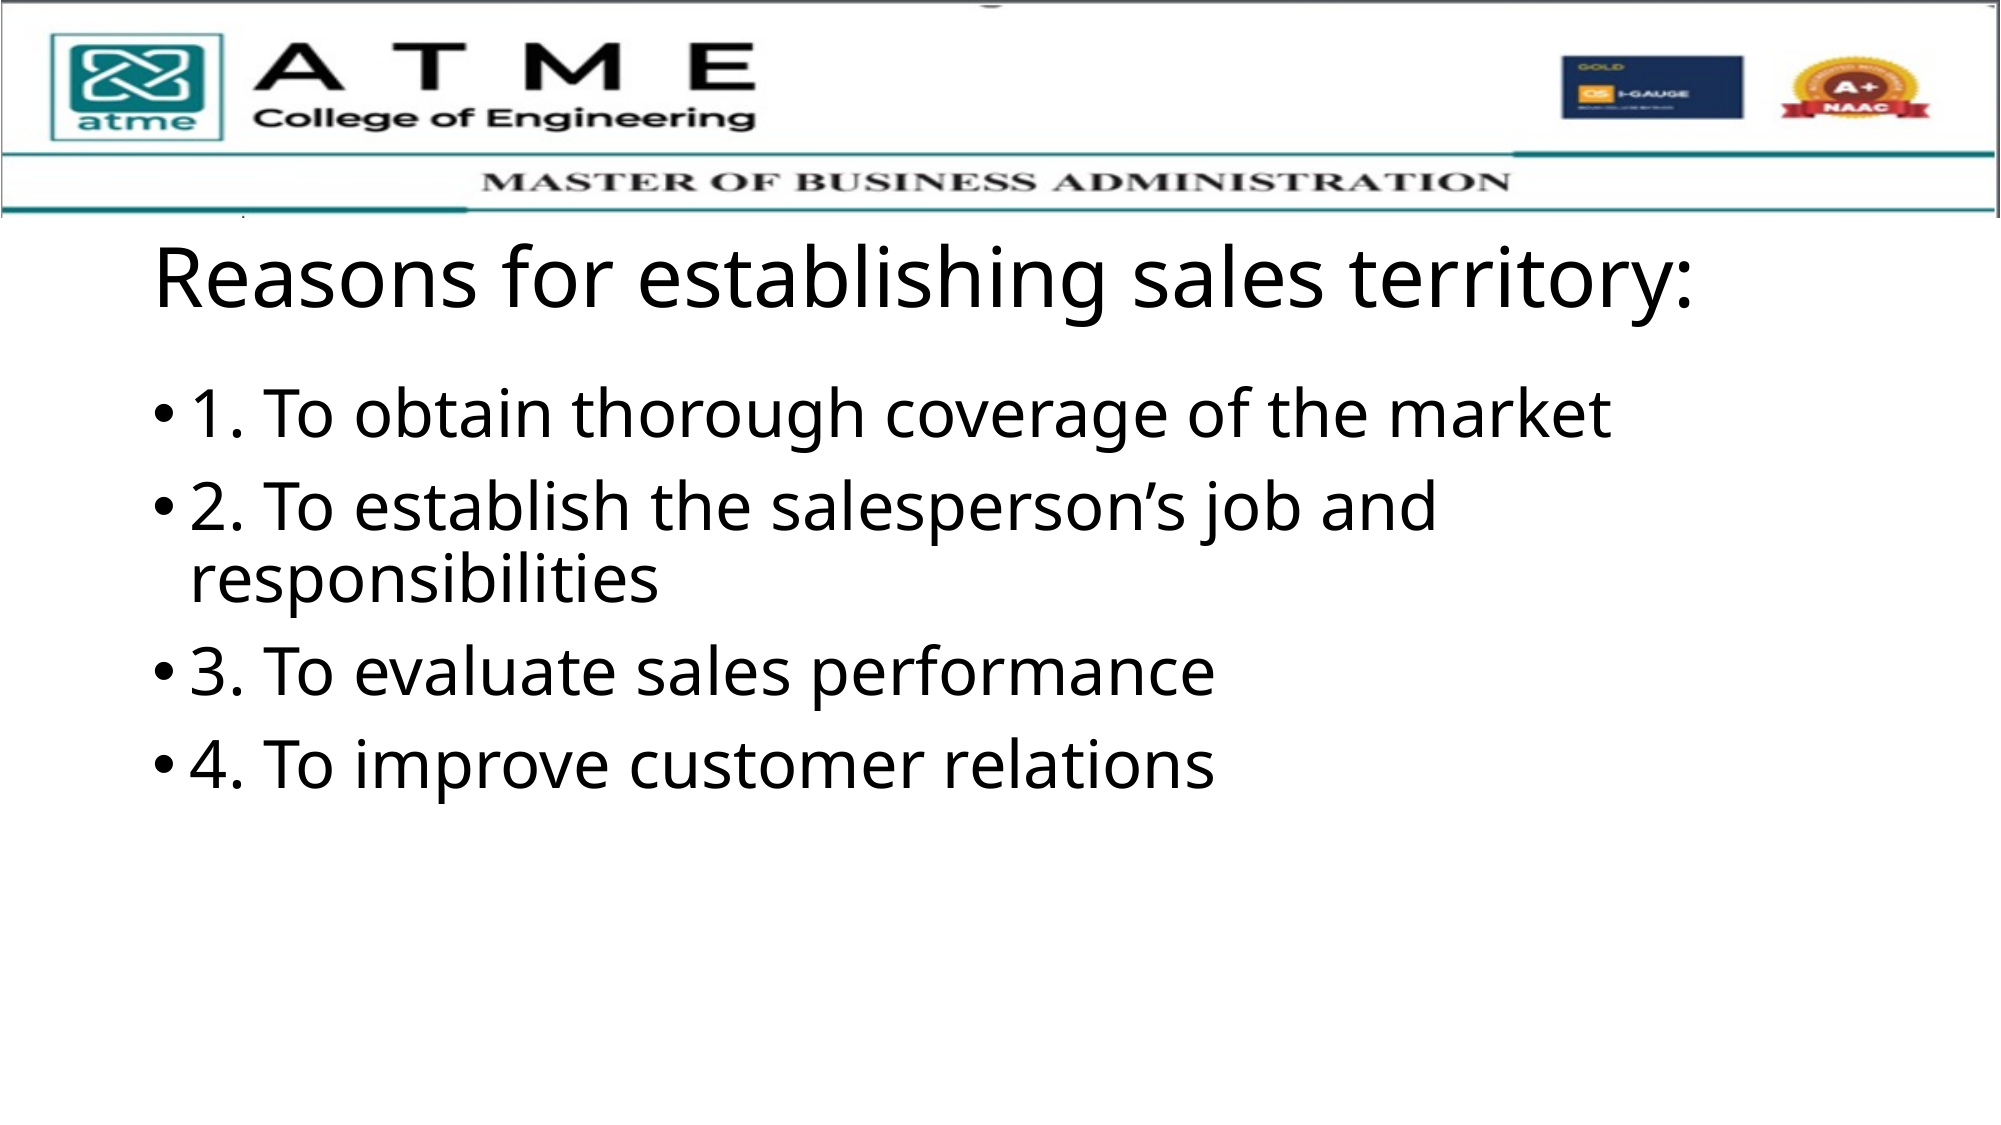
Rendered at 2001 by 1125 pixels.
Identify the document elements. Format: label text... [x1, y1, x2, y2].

picture [1, 0, 2000, 218]
title Reasons for establishing sales territory: [137, 227, 1863, 335]
list 1. To obtain thorough coverage of the market 2. To establish the salesperson’s job and responsibilities 3. To evaluate sales performance 4. To improve customer relations [137, 372, 1863, 1014]
